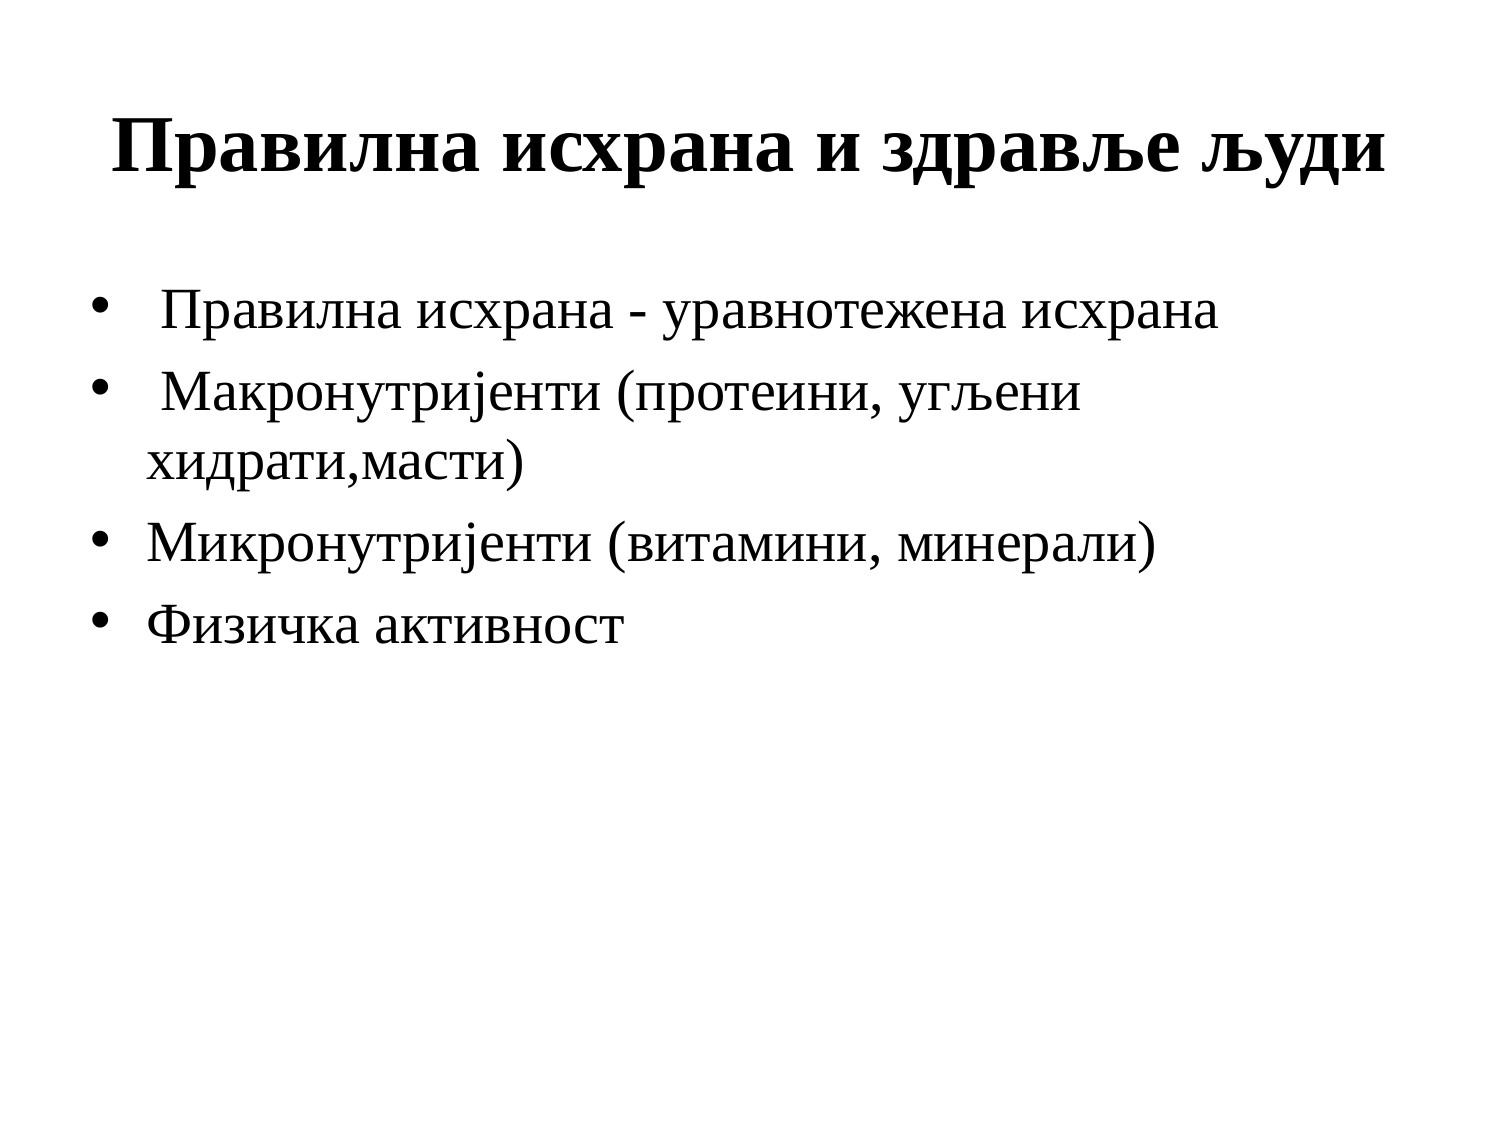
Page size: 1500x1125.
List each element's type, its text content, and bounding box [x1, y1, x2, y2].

list Правилна исхрана - уравнотежена исхрана Макронутријенти (протеини, угљени хидрати,масти) Микронутријенти (витамини, минерали) Физичка активност [75, 262, 1425, 1005]
title Правилна исхрана и здравље људи [75, 45, 1425, 233]
